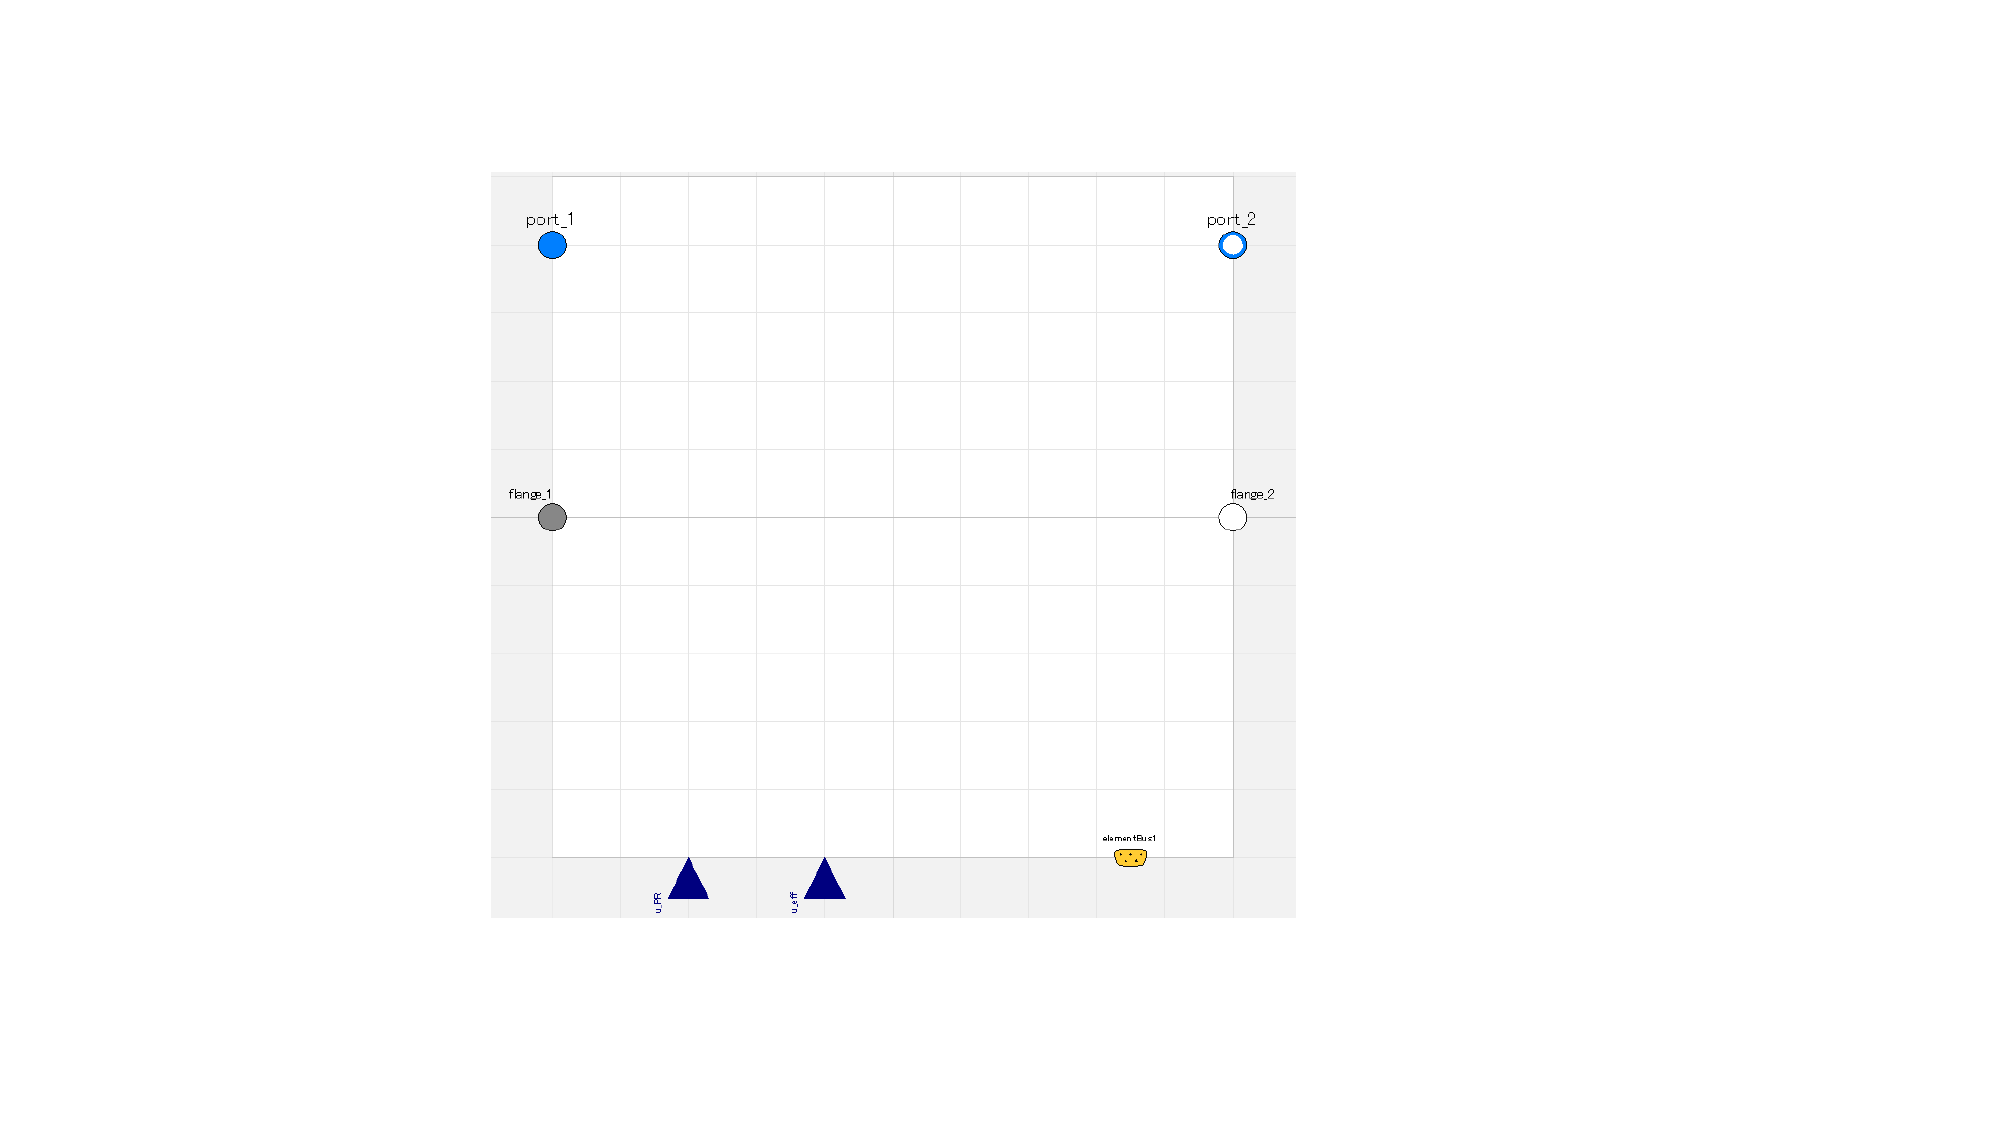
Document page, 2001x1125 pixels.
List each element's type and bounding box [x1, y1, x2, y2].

picture [491, 172, 1296, 918]
